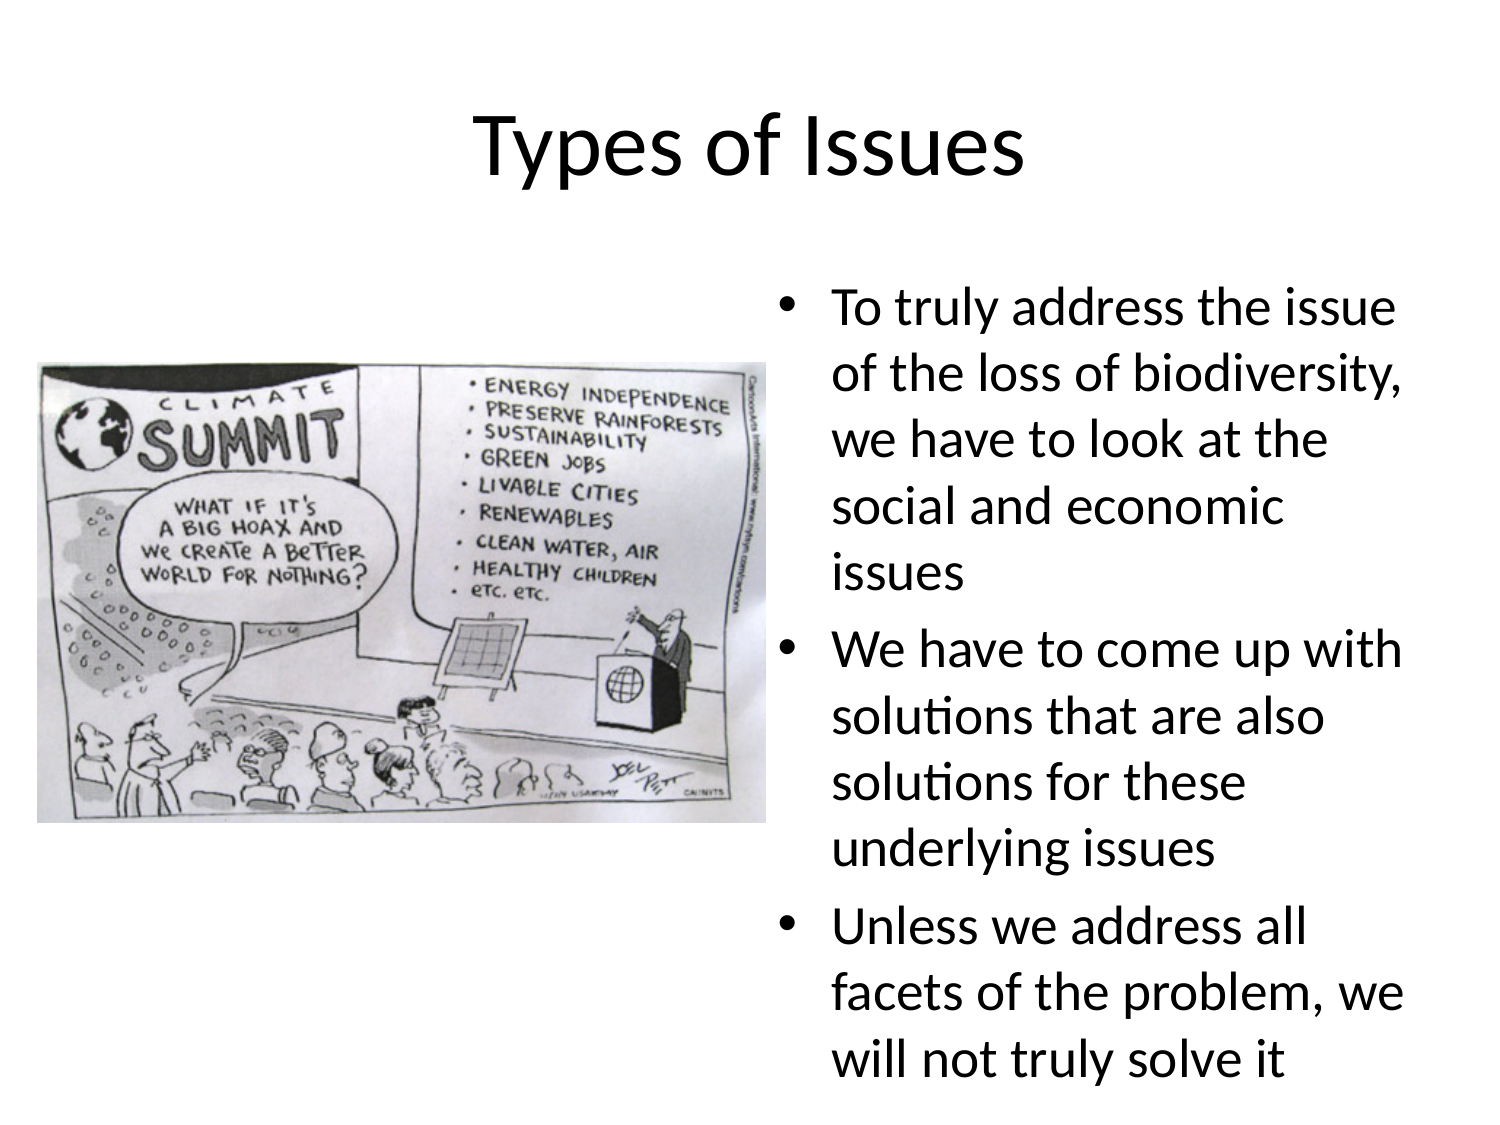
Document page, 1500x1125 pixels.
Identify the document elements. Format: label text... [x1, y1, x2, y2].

title Types of Issues [75, 45, 1425, 233]
list To truly address the issue of the loss of biodiversity, we have to look at the social and economic issues We have to come up with solutions that are also solutions for these underlying issues Unless we address all facets of the problem, we will not truly solve it [762, 262, 1425, 1100]
picture [37, 362, 767, 824]
